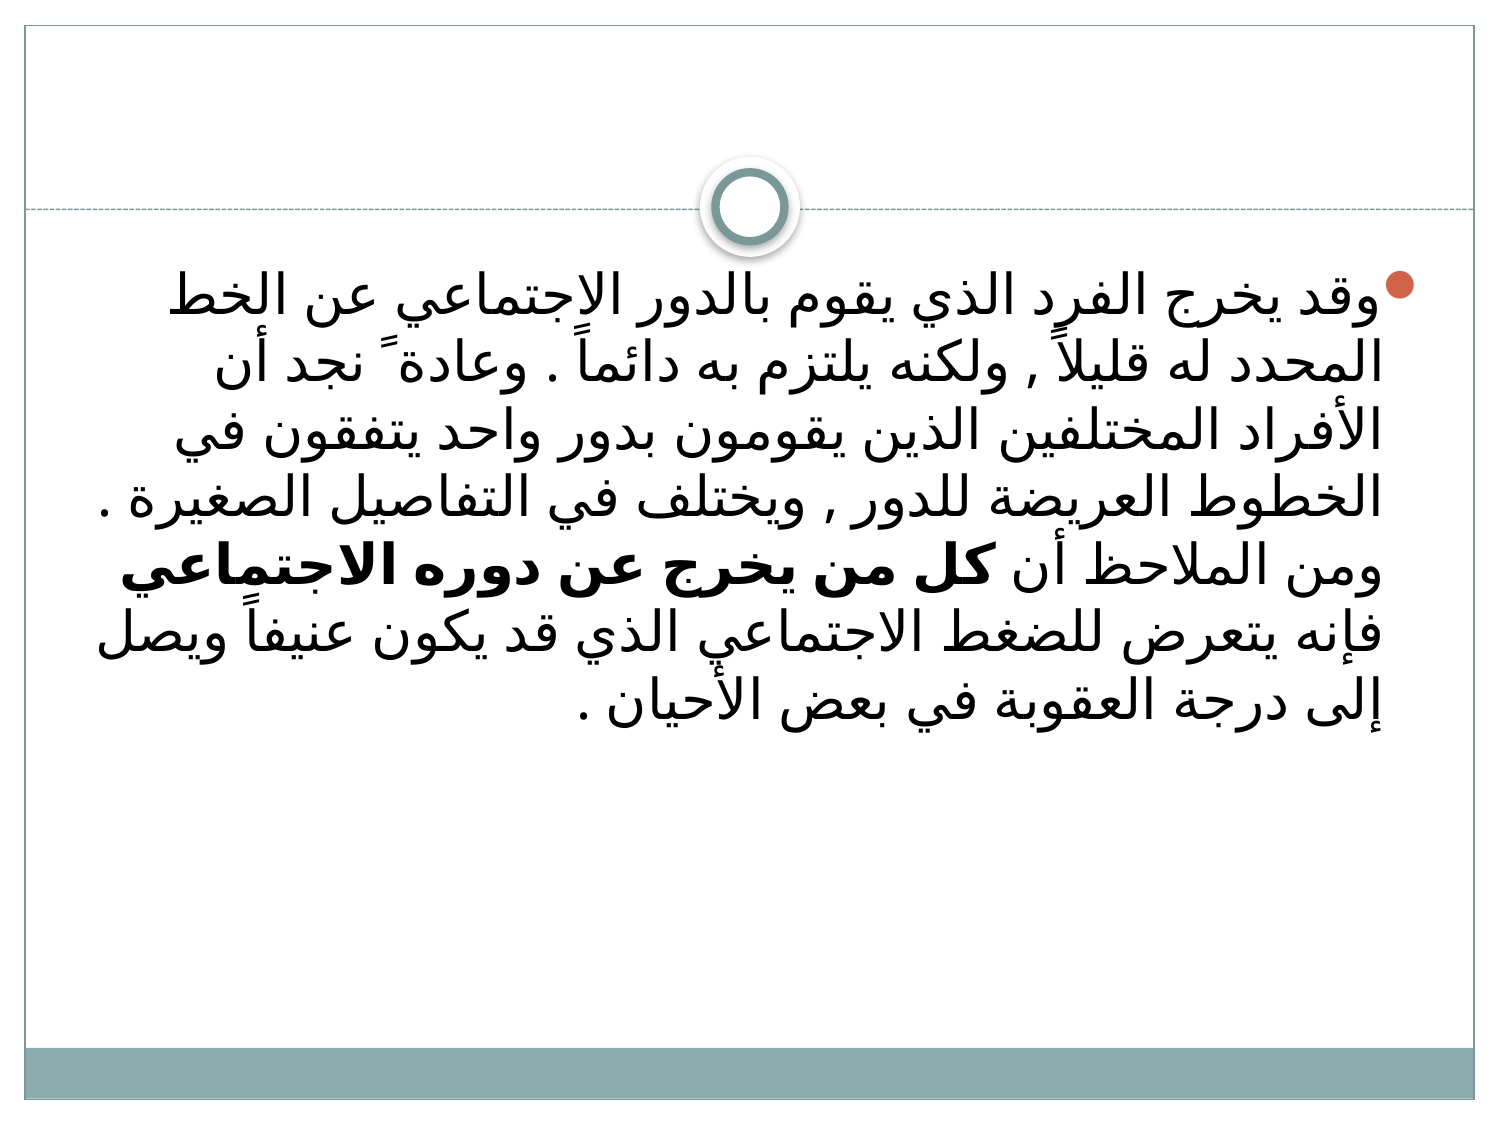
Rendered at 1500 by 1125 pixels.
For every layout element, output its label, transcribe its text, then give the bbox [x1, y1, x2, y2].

list وقد يخرج الفرد الذي يقوم بالدور الاجتماعي عن الخط المحدد له قليلاً , ولكنه يلتزم به دائماً . وعادة ً نجد أن الأفراد المختلفين الذين يقومون بدور واحد يتفقون في الخطوط العريضة للدور , ويختلف في التفاصيل الصغيرة . ومن الملاحظ أن كل من يخرج عن دوره الاجتماعي فإنه يتعرض للضغط الاجتماعي الذي قد يكون عنيفاً ويصل إلى درجة العقوبة في بعض الأحيان . [49, 250, 1445, 1001]
